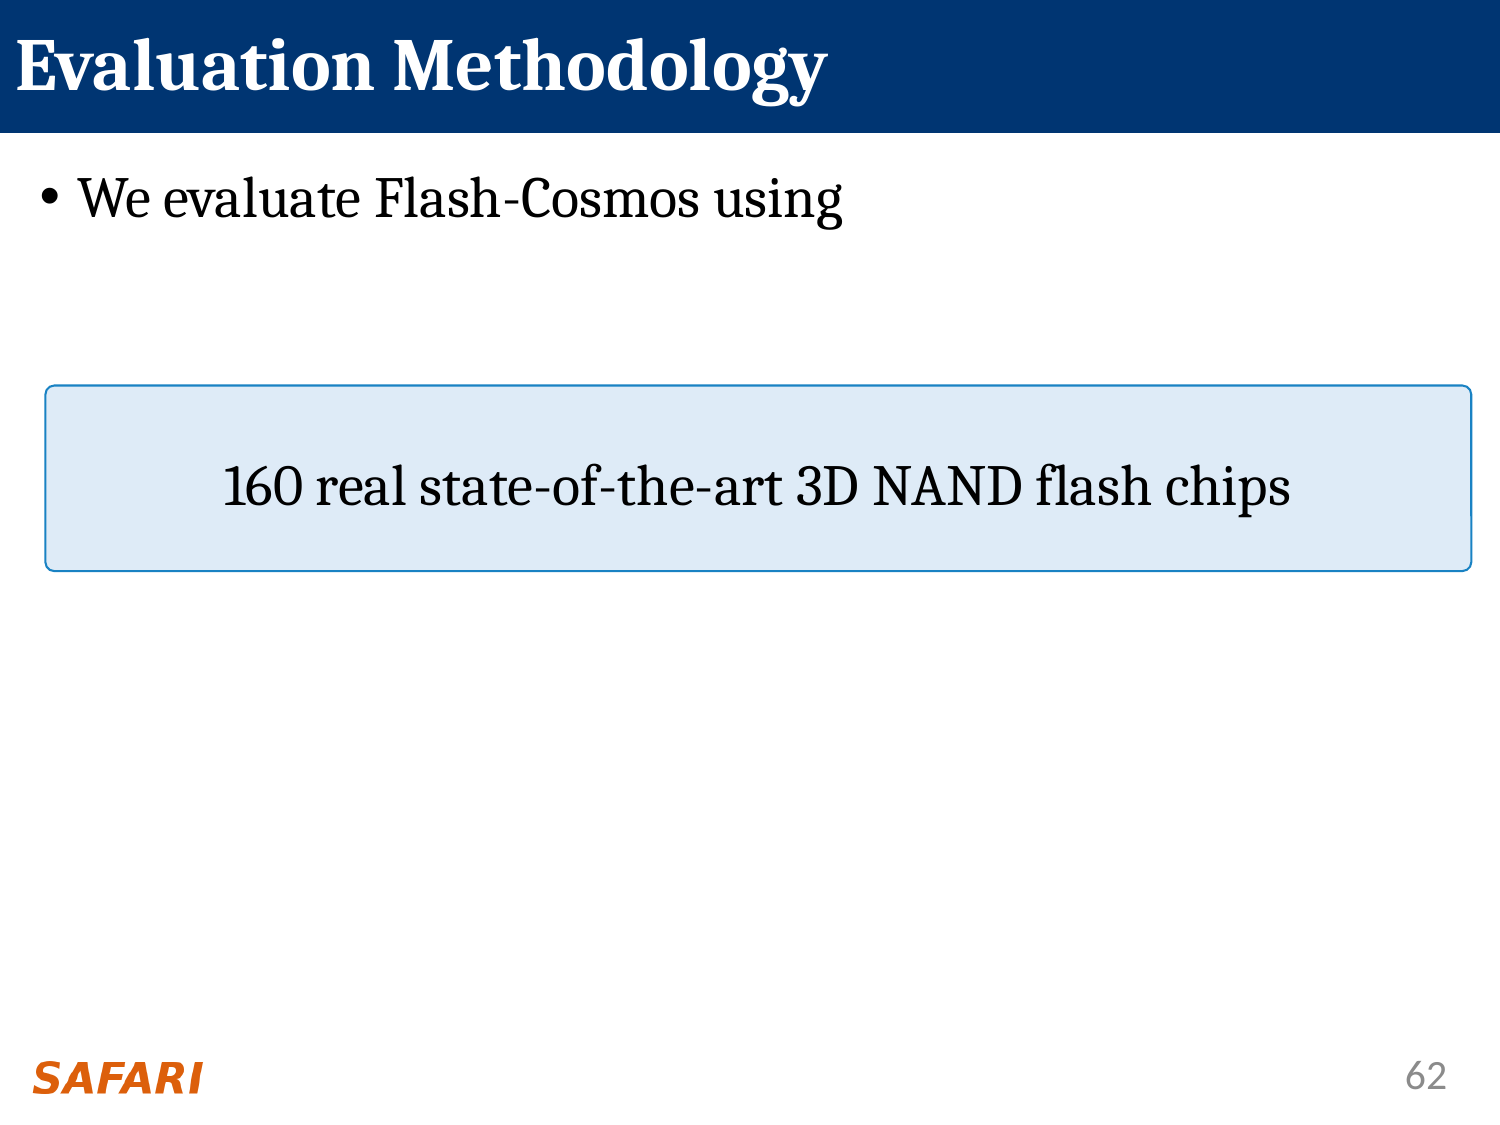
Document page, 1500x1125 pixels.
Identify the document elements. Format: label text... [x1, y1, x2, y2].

text_box 160 real state-of-the-art 3D NAND flash chips [45, 385, 1472, 572]
list We evaluate Flash-Cosmos using [24, 159, 1476, 332]
picture [31, 1052, 209, 1104]
title Evaluation Methodology [0, 0, 1500, 133]
